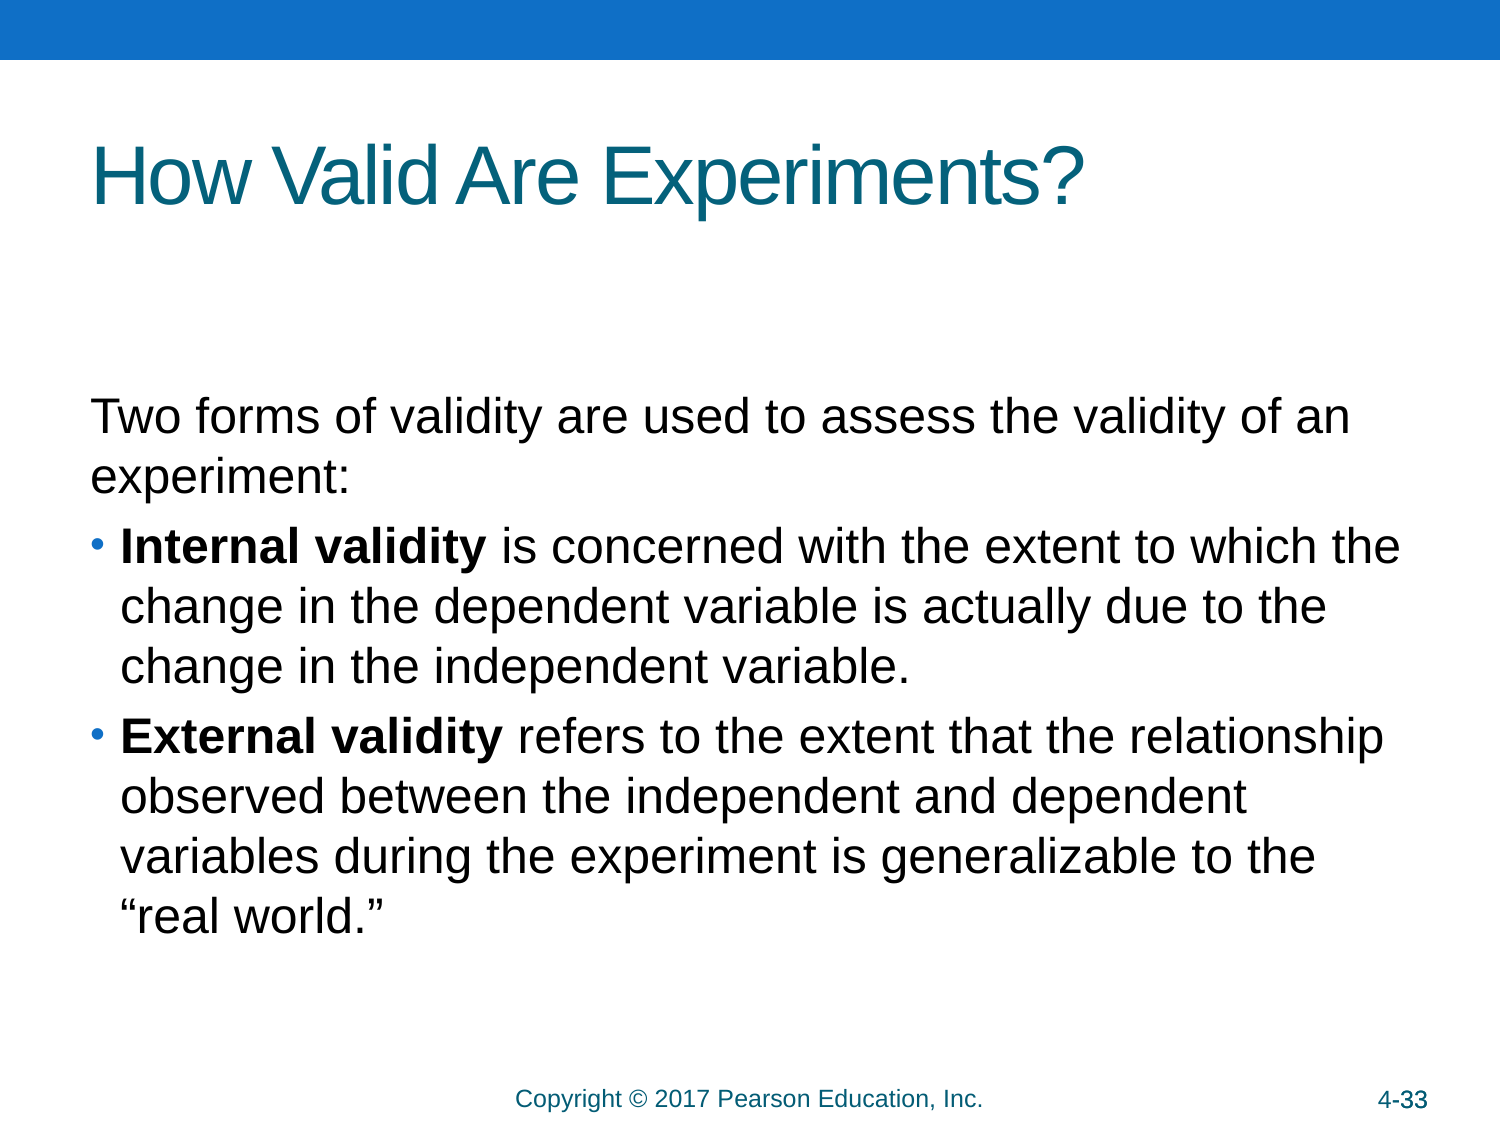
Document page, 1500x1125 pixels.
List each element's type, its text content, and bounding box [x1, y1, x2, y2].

title How Valid Are Experiments? [75, 90, 1425, 253]
list Two forms of validity are used to assess the validity of an experiment: Internal validity is concerned with the extent to which the change in the dependent variable is actually due to the change in the independent variable. External validity refers to the extent that the relationship observed between the independent and dependent variables during the experiment is generalizable to the “real world.” [75, 376, 1425, 1125]
